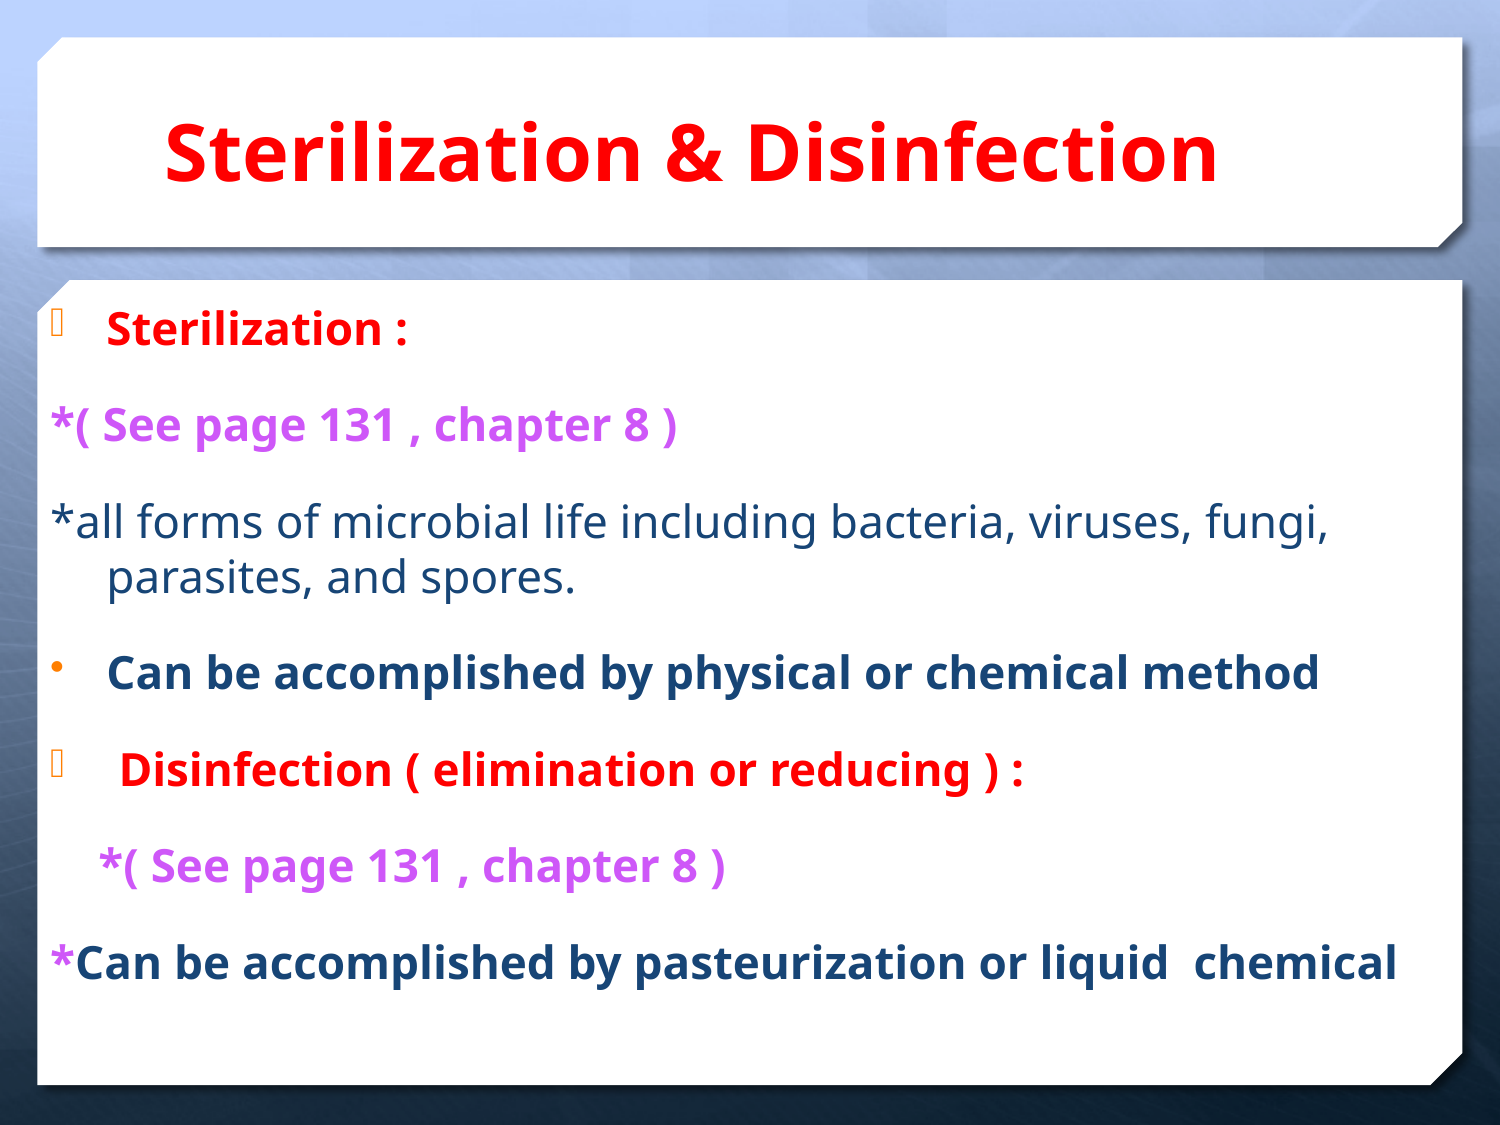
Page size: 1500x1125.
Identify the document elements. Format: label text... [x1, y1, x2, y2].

list Sterilization : *( See page 131 , chapter 8 ) *all forms of microbial life including bacteria, viruses, fungi, parasites, and spores. Can be accomplished by physical or chemical method Disinfection ( elimination or reducing ) : *( See page 131 , chapter 8 ) *Can be accomplished by pasteurization or liquid chemical [35, 291, 1459, 1065]
title Sterilization & Disinfection [35, 48, 1372, 205]
